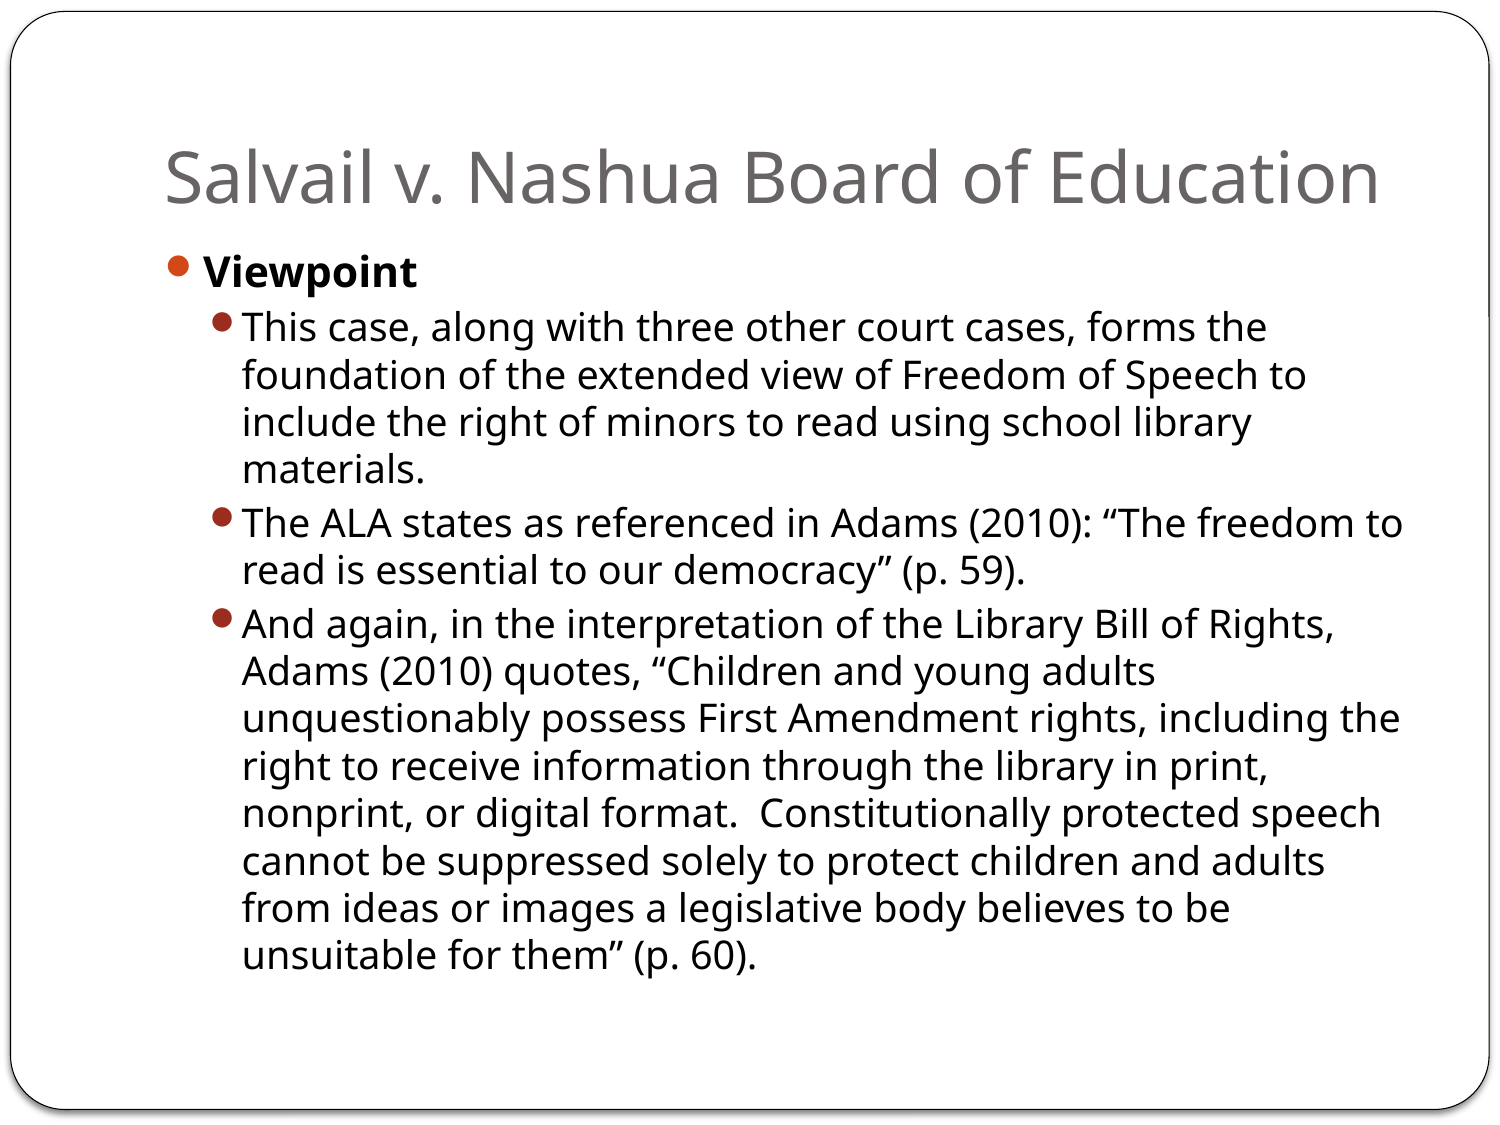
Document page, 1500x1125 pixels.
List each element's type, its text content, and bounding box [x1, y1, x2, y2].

list Viewpoint This case, along with three other court cases, forms the foundation of the extended view of Freedom of Speech to include the right of minors to read using school library materials. The ALA states as referenced in Adams (2010): “The freedom to read is essential to our democracy” (p. 59). And again, in the interpretation of the Library Bill of Rights, Adams (2010) quotes, “Children and young adults unquestionably possess First Amendment rights, including the right to receive information through the library in print, nonprint, or digital format. Constitutionally protected speech cannot be suppressed solely to protect children and adults from ideas or images a legislative body believes to be unsuitable for them” (p. 60). [150, 237, 1425, 988]
title Salvail v. Nashua Board of Education [150, 45, 1425, 233]
